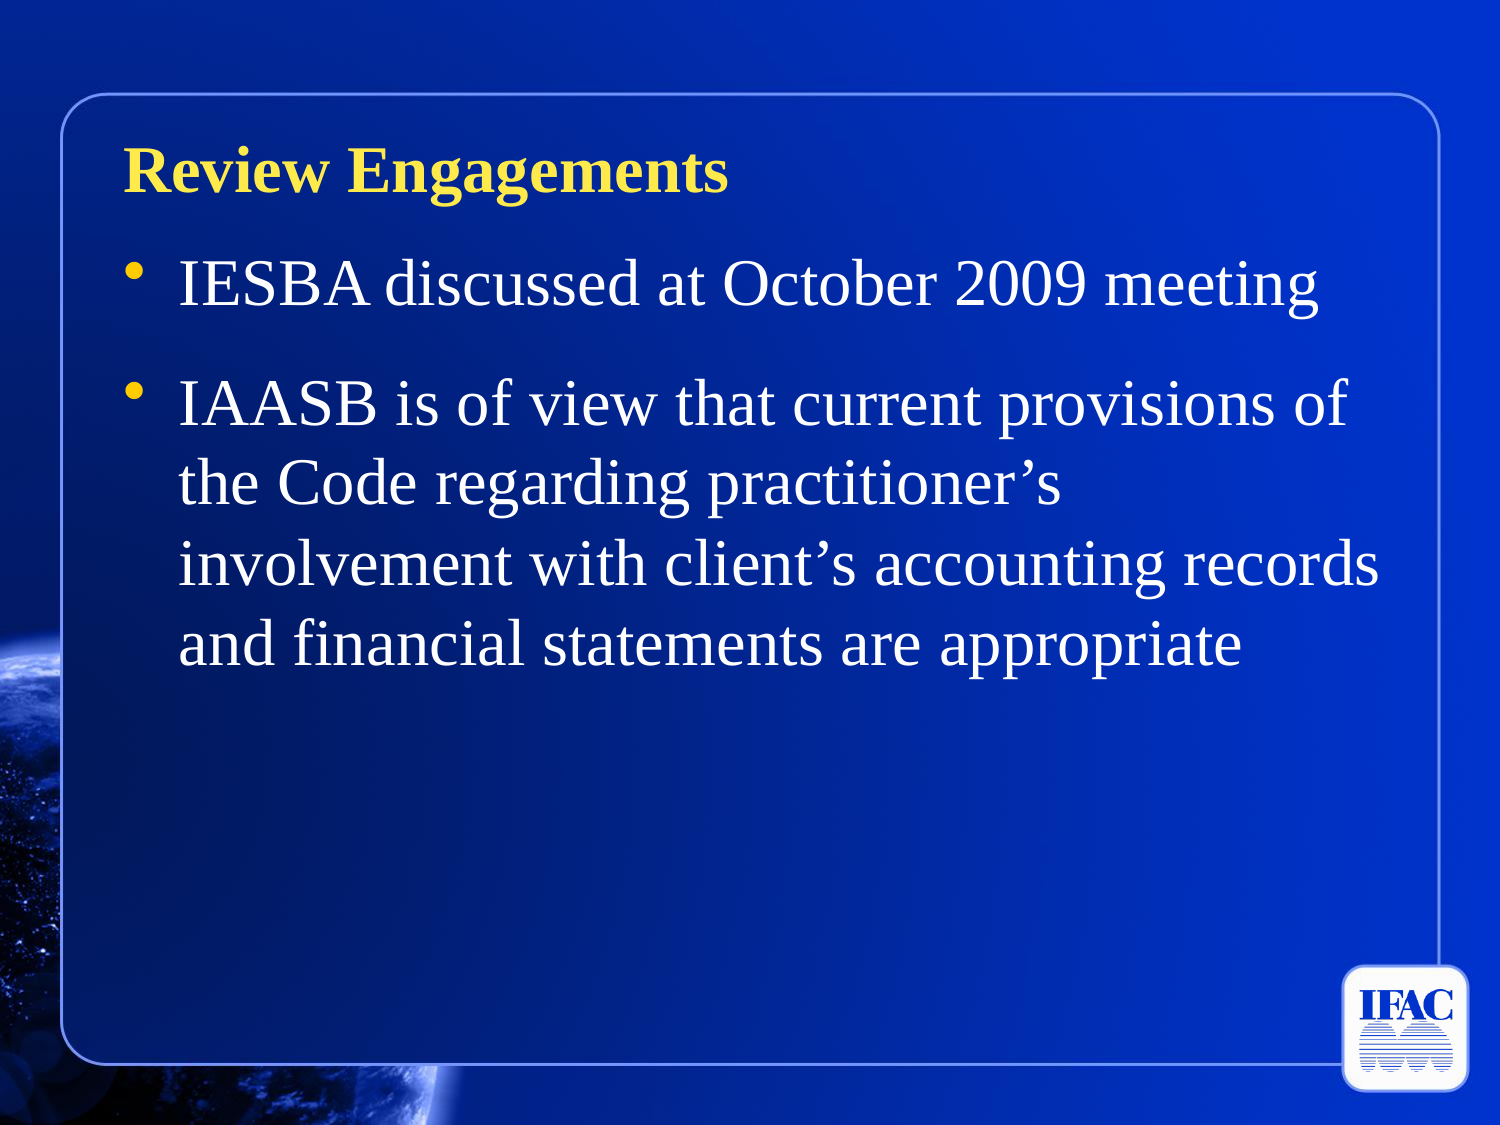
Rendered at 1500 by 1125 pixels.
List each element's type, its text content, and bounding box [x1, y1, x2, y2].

list Review Engagements [107, 118, 1411, 215]
list IESBA discussed at October 2009 meeting IAASB is of view that current provisions of the Code regarding practitioner’s involvement with client’s accounting records and financial statements are appropriate [107, 230, 1411, 1048]
picture [0, 0, 1500, 1125]
